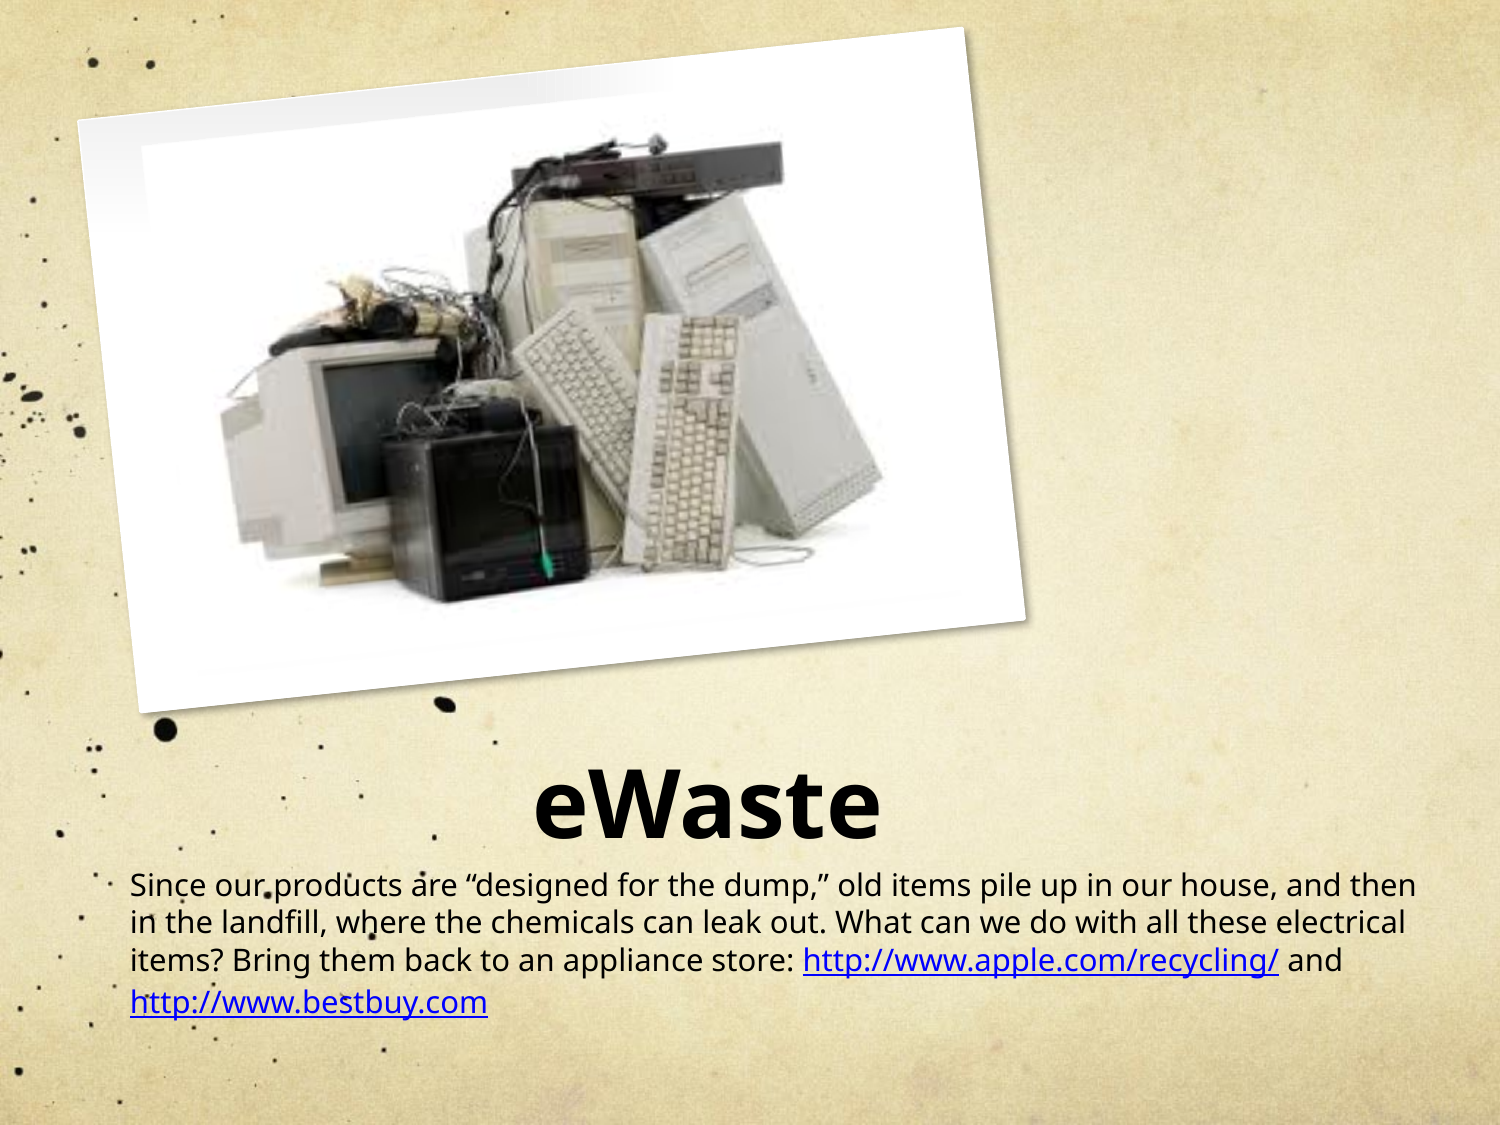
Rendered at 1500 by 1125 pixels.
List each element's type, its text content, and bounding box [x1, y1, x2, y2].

picture [0, 0, 1500, 1125]
title eWaste [517, 667, 1426, 858]
list Since our products are “designed for the dump,” old items pile up in our house, and then in the landfill, where the chemicals can leak out. What can we do with all these electrical items? Bring them back to an appliance store: http://www.apple.com/recycling/ and http://www.bestbuy.com [115, 858, 1464, 1035]
